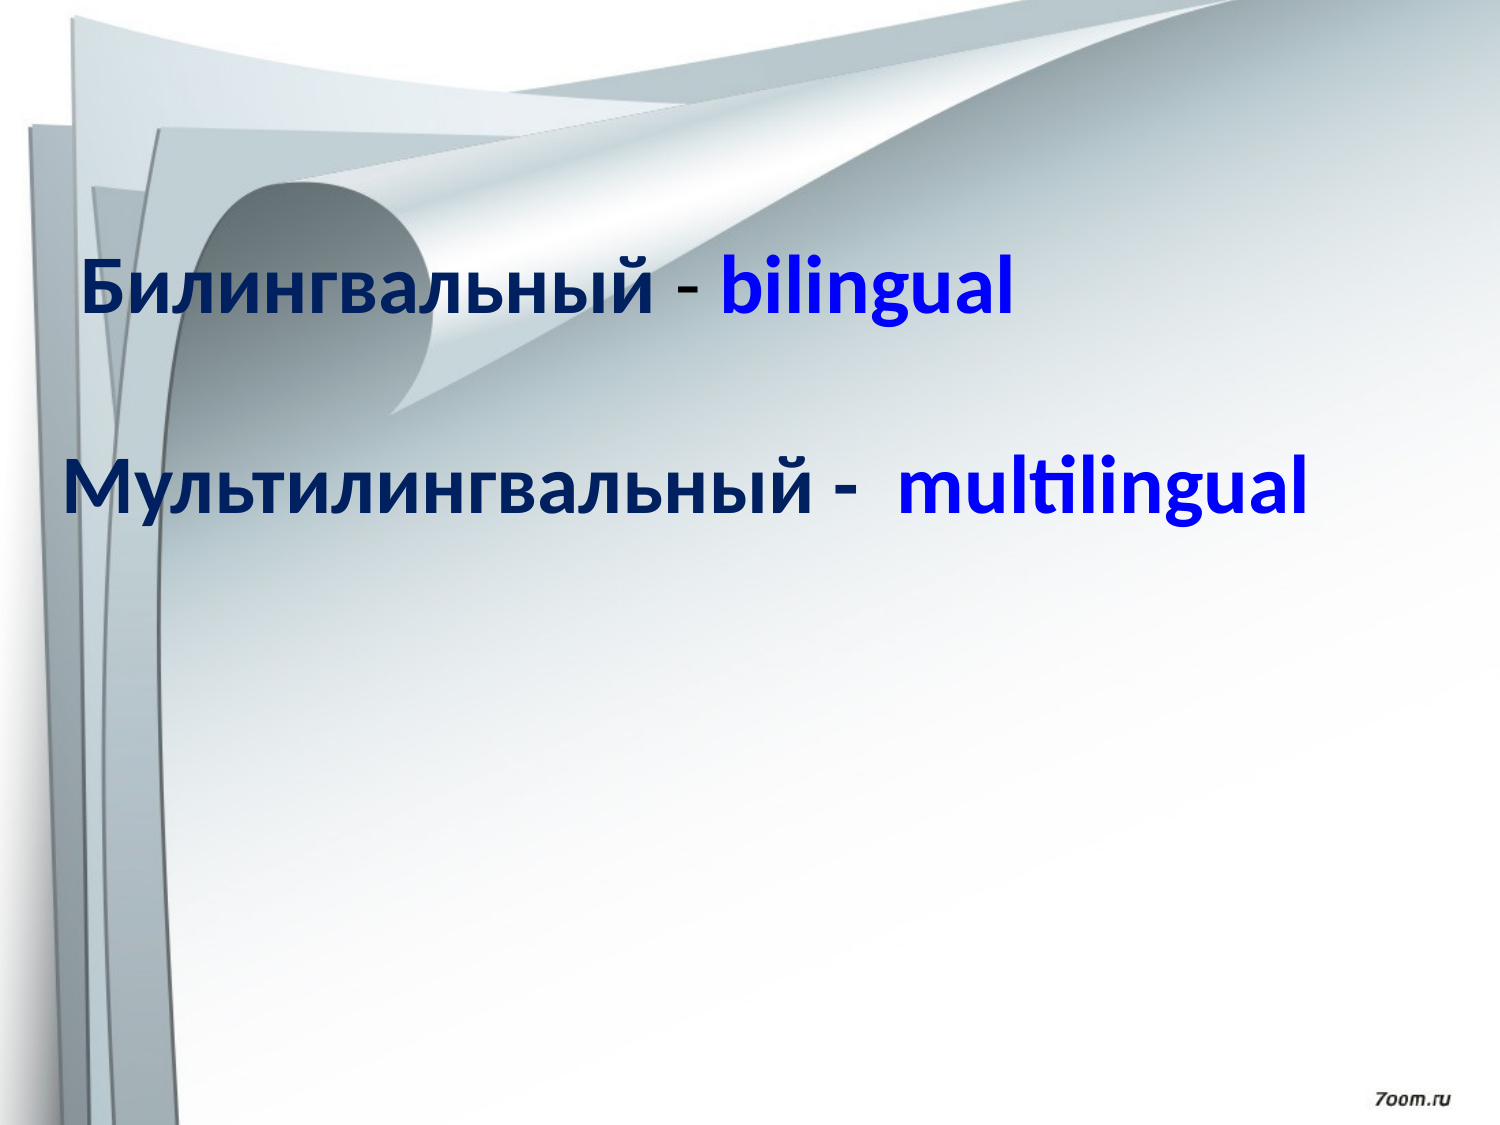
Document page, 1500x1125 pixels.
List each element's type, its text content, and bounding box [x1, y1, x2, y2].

text_box Билингвальный - bilingual Мультилингвальный - multilingual [46, 222, 1465, 718]
picture [0, 0, 1500, 1125]
